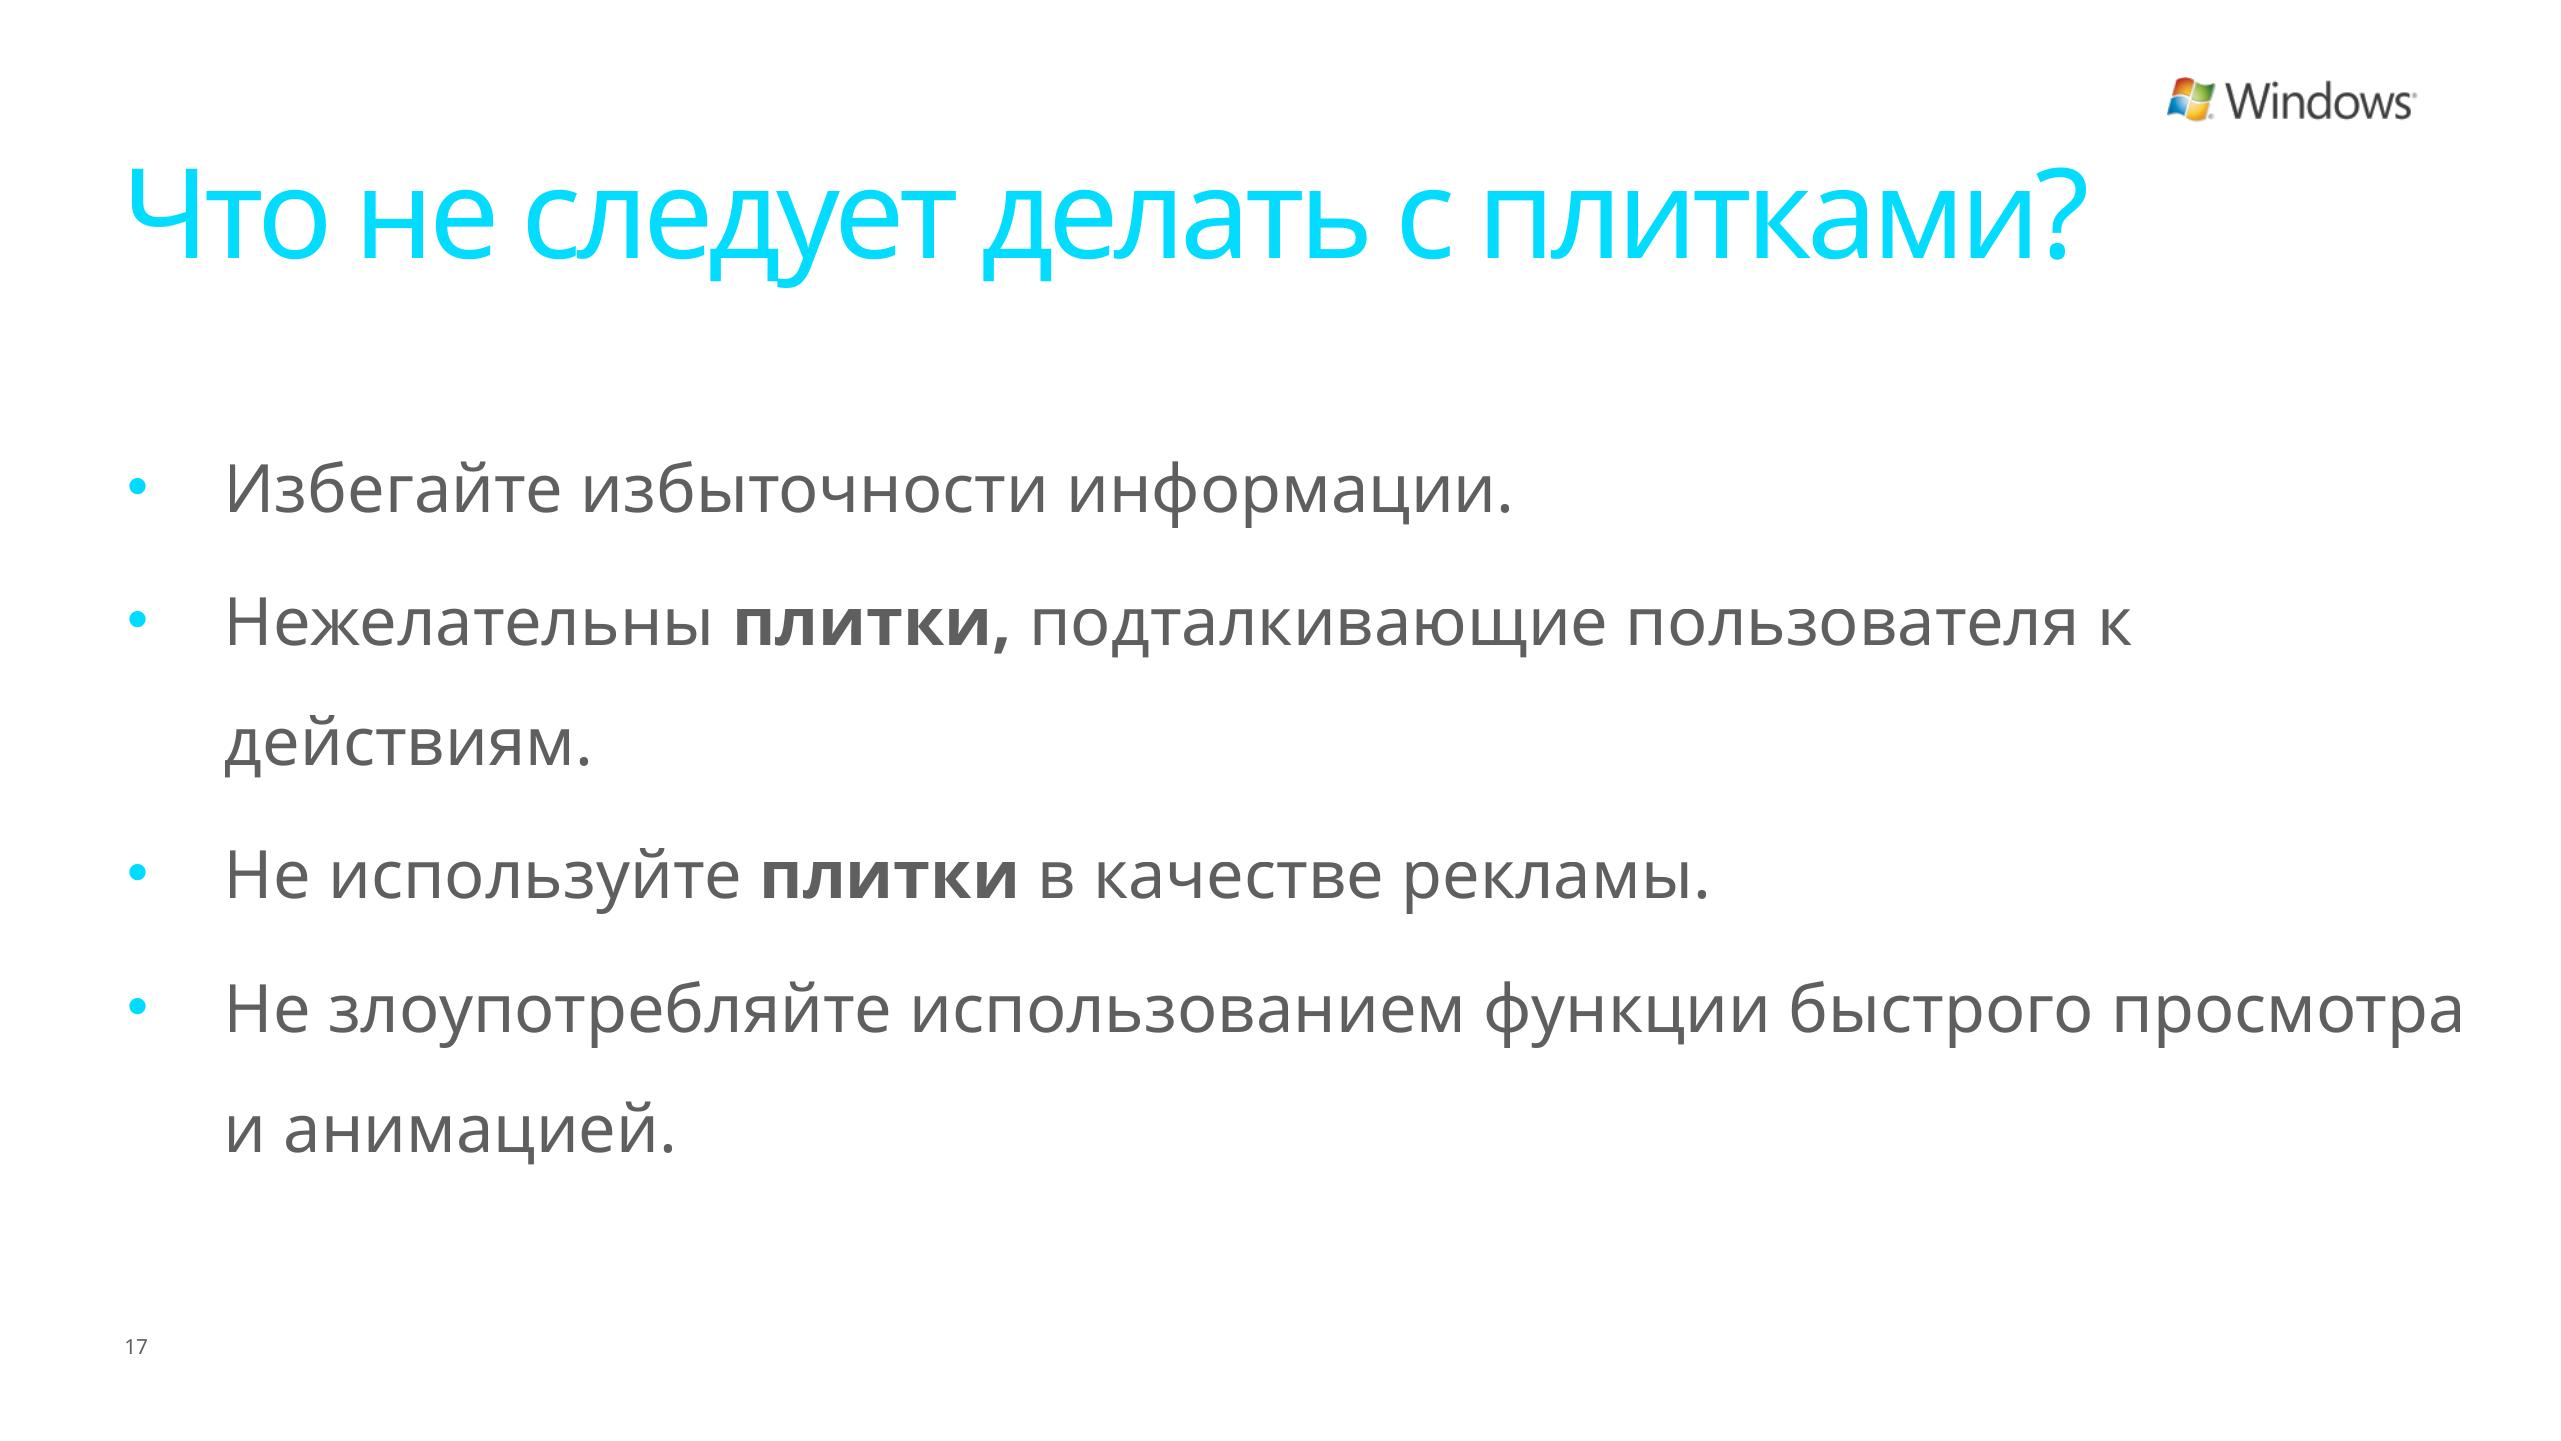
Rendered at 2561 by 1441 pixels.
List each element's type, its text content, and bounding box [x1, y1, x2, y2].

title Что не следует делать с плитками? [122, 48, 2465, 286]
list Избегайте избыточности информации. Нежелательны плитки, подталкивающие пользователя к действиям. Не используйте плитки в качестве рекламы. Не злоупотребляйте использованием функции быстрого просмотра и анимацией. [127, 405, 2470, 1060]
